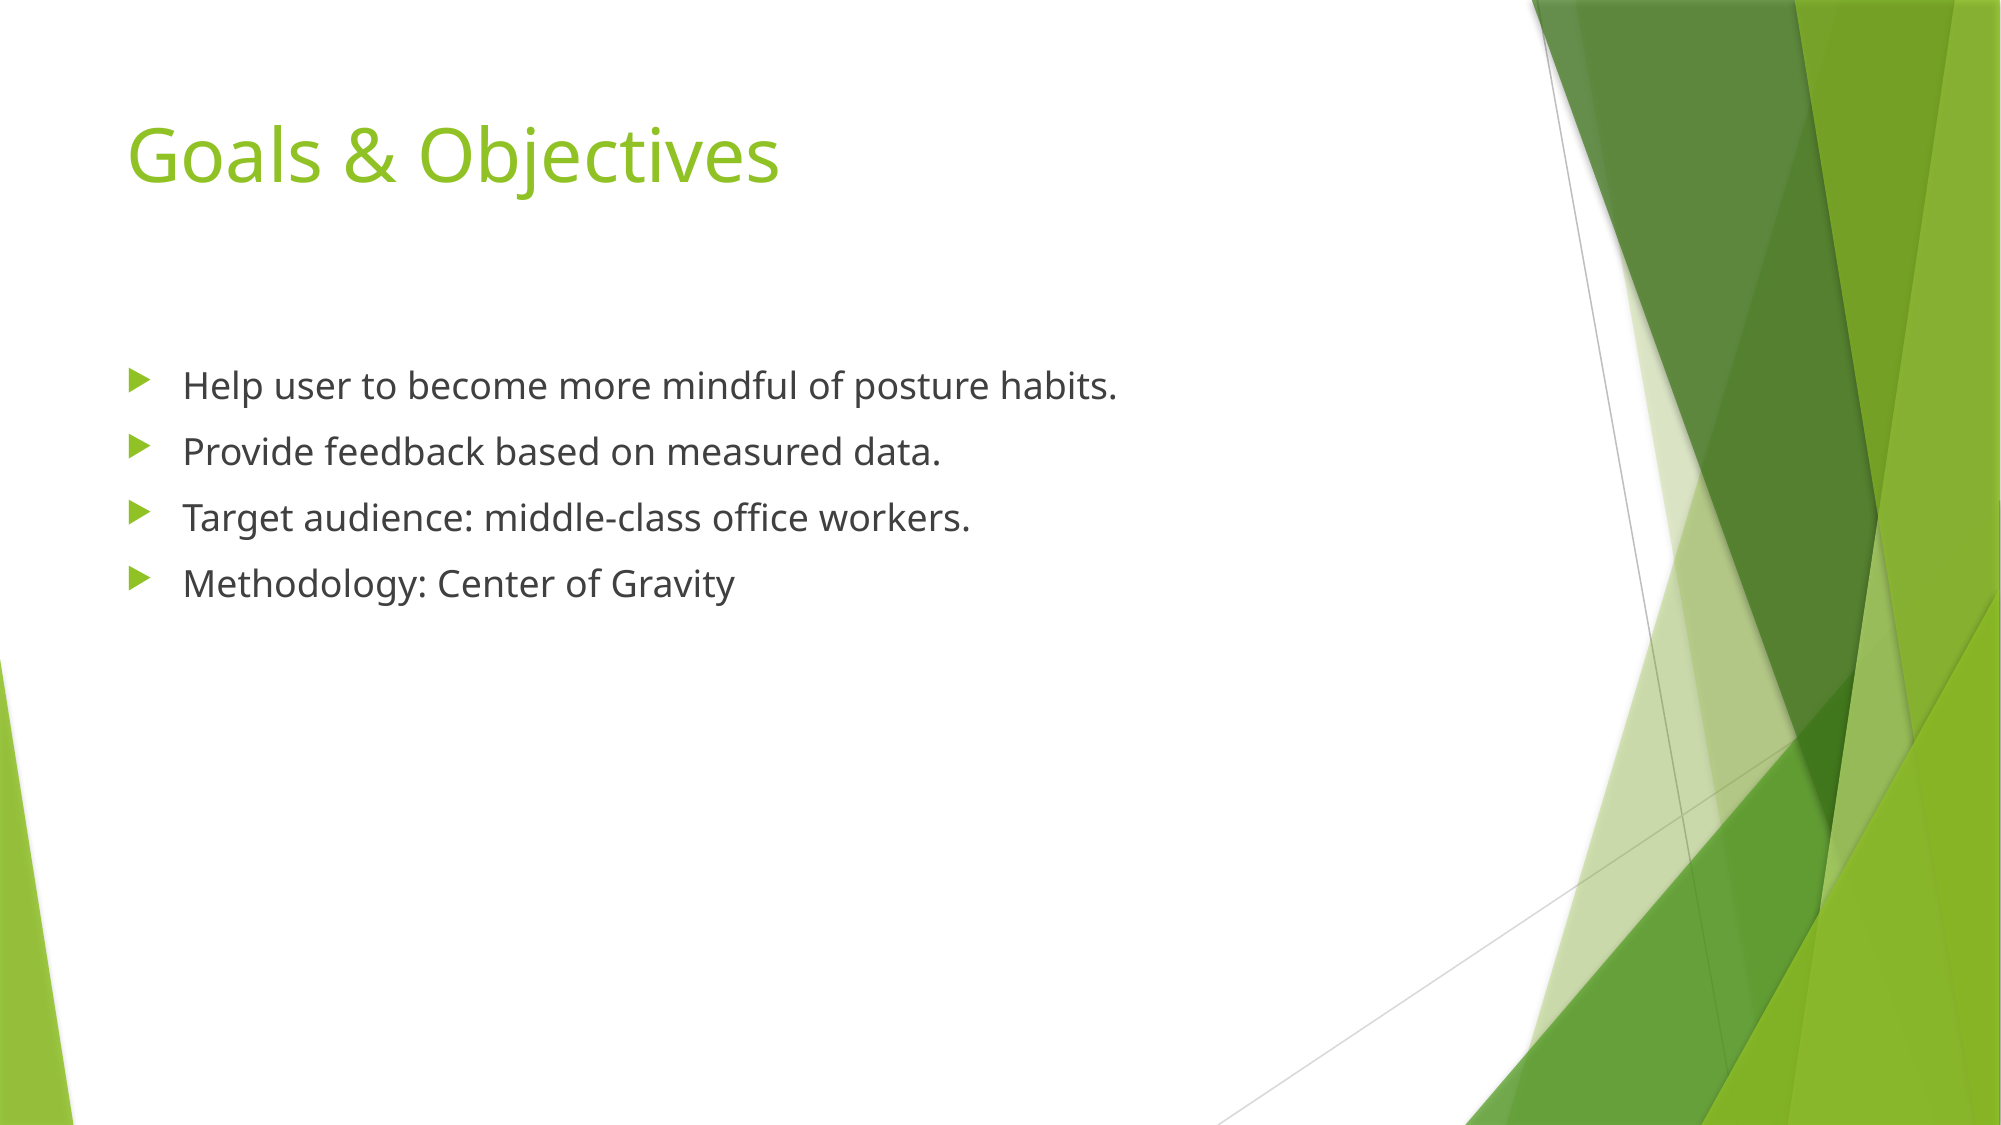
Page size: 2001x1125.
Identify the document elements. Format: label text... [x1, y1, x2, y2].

list Help user to become more mindful of posture habits. Provide feedback based on measured data. Target audience: middle-class office workers. Methodology: Center of Gravity [111, 354, 1522, 992]
title Goals & Objectives [111, 99, 1522, 317]
